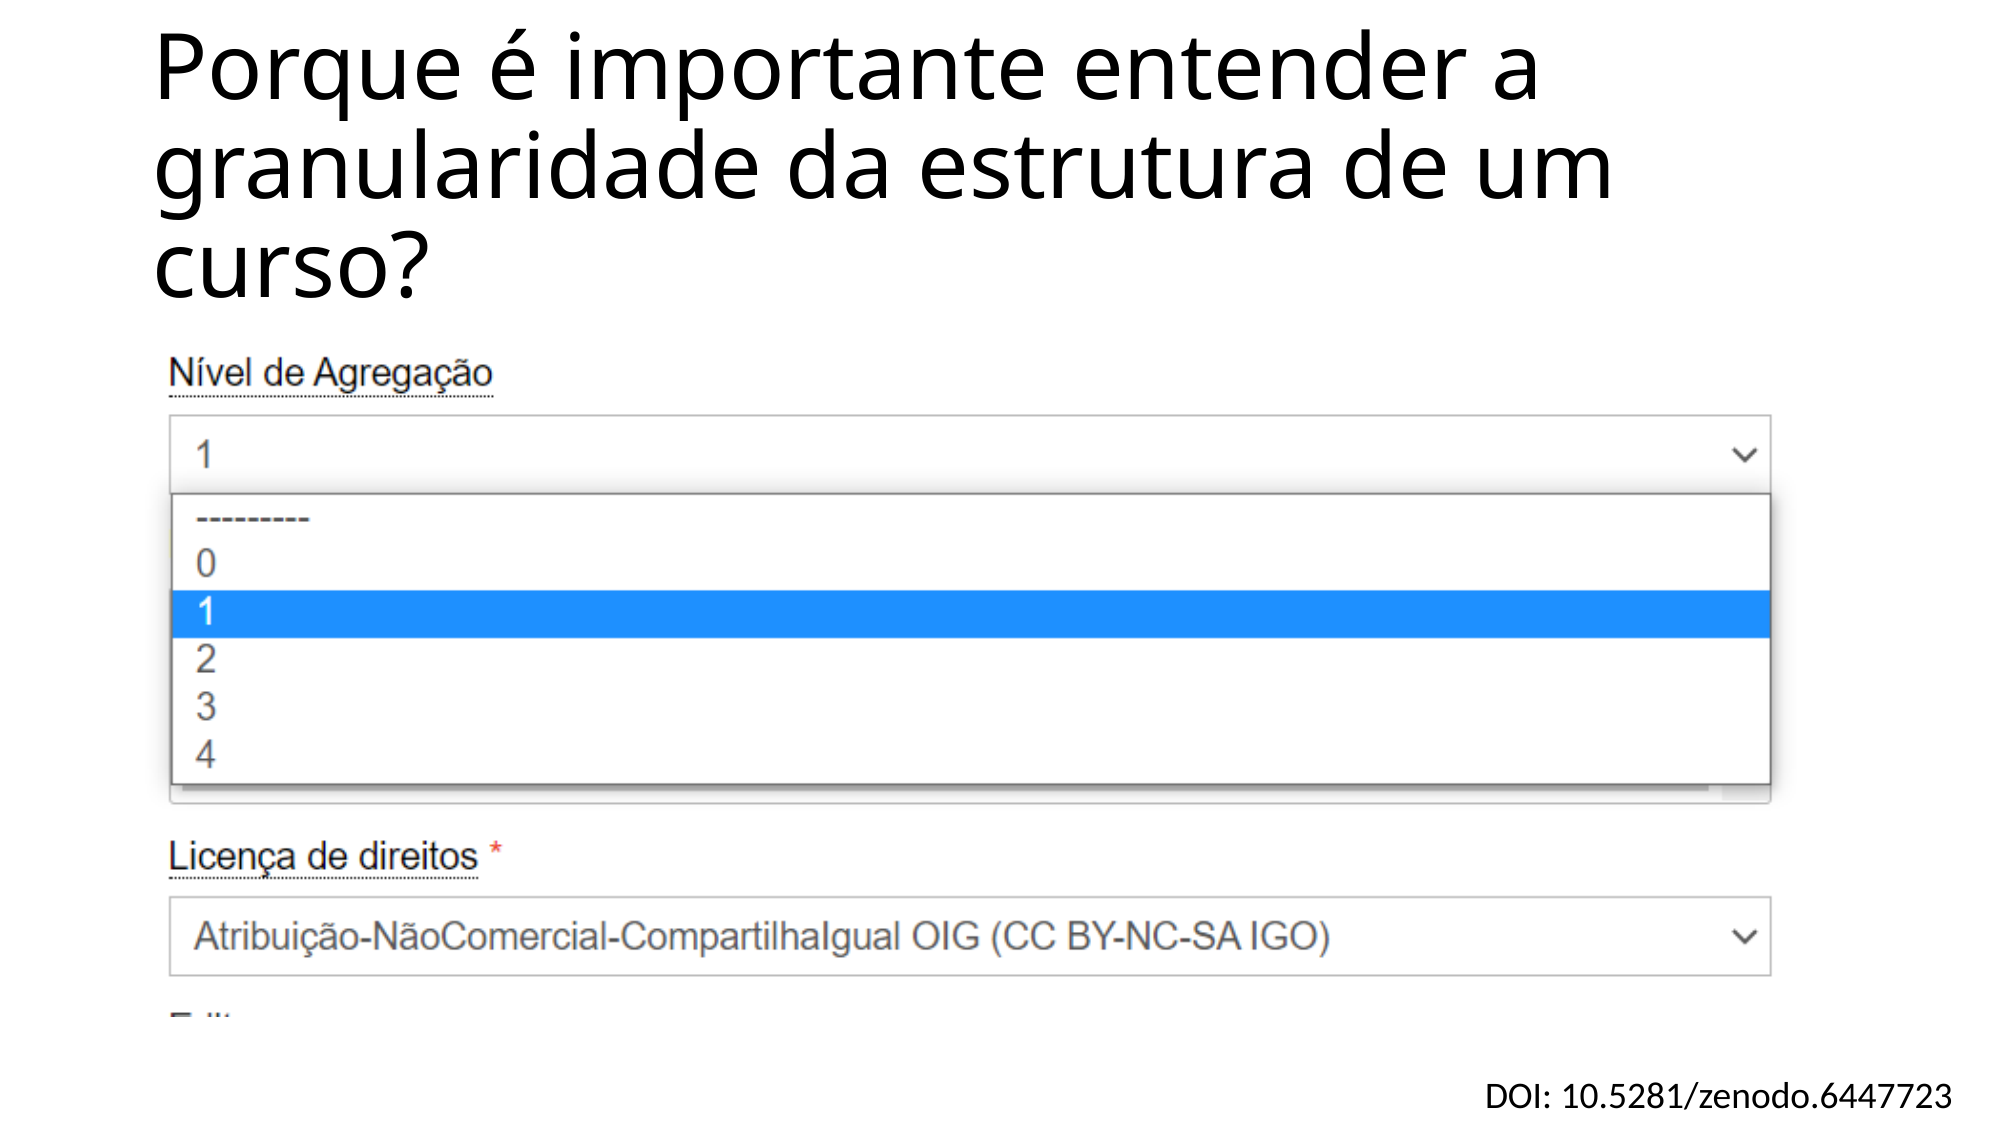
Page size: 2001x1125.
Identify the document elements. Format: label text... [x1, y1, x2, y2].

title Porque é importante entender a granularidade da estrutura de um curso? [137, 59, 1863, 278]
picture [137, 327, 1837, 1017]
text_box DOI: 10.5281/zenodo.6447723 [1470, 1063, 1999, 1124]
